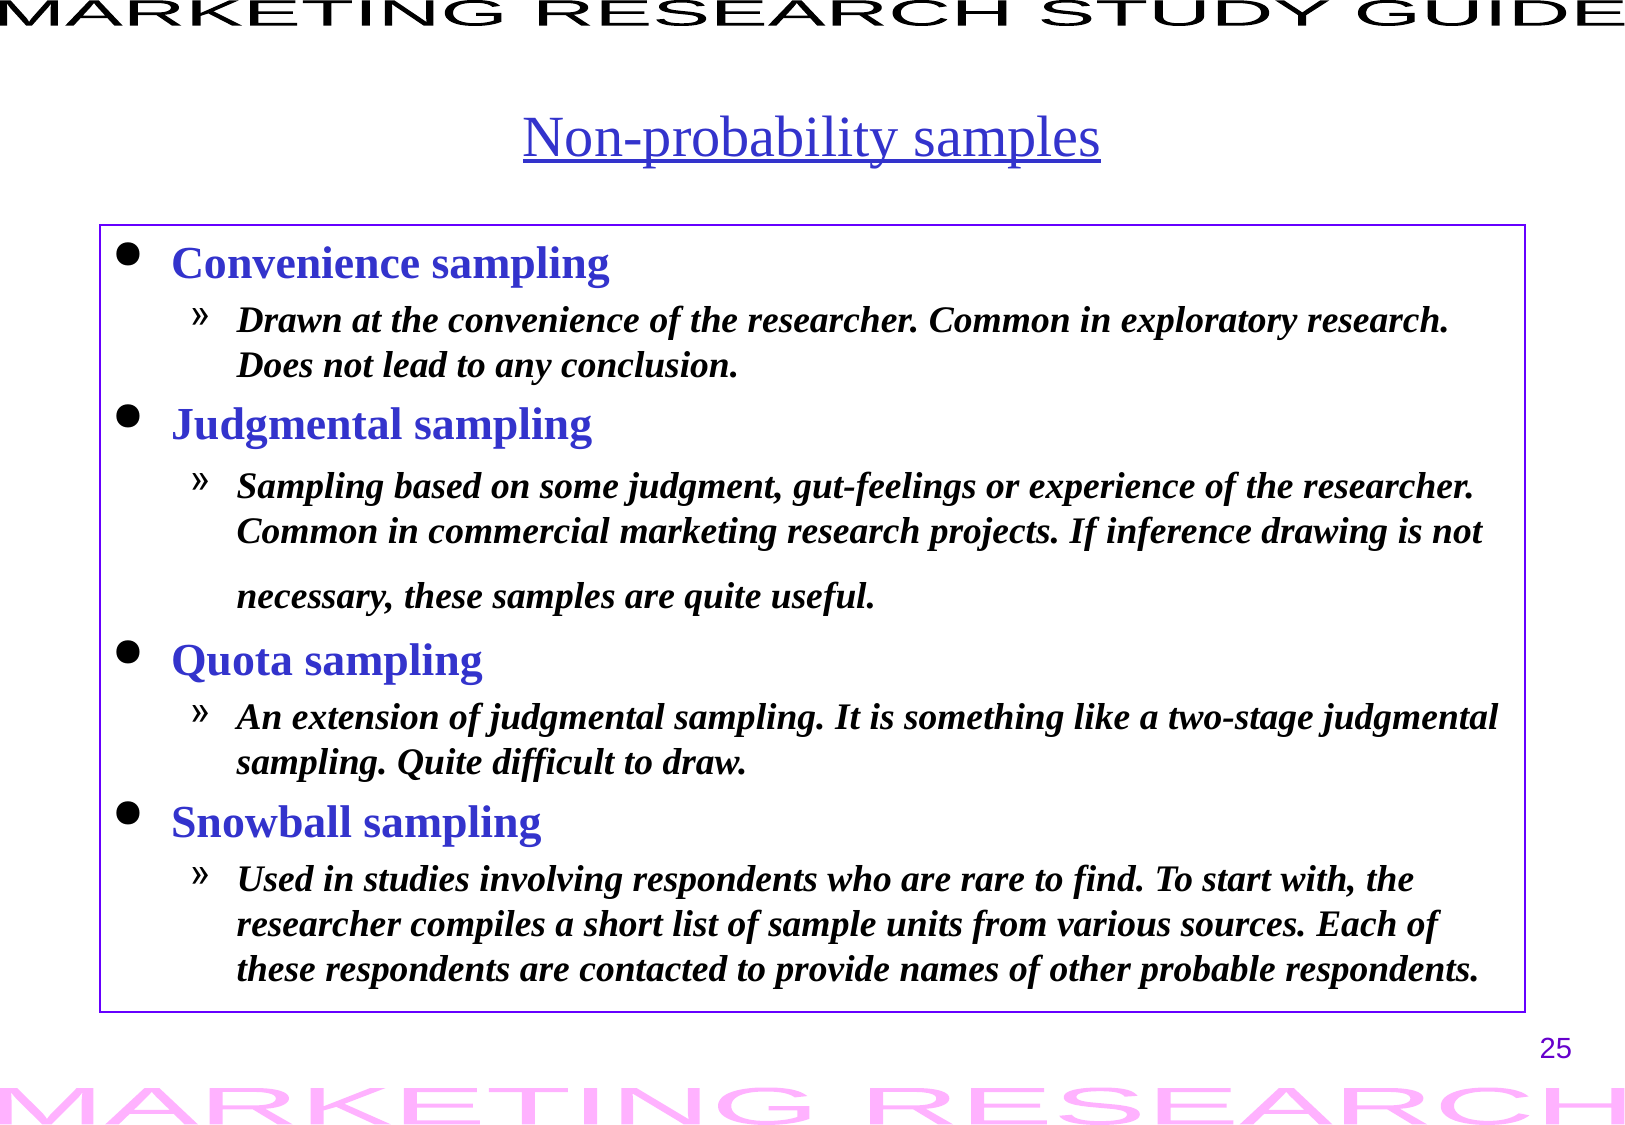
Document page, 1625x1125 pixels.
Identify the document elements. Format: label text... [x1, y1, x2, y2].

list Convenience sampling Drawn at the convenience of the researcher. Common in exploratory research. Does not lead to any conclusion. Judgmental sampling Sampling based on some judgment, gut-feelings or experience of the researcher. Common in commercial marketing research projects. If inference drawing is not necessary, these samples are quite useful. Quota sampling An extension of judgmental sampling. It is something like a two-stage judgmental sampling. Quite difficult to draw. Snowball sampling Used in studies involving respondents who are rare to find. To start with, the researcher compiles a short list of sample units from various sources. Each of these respondents are contacted to provide names of other probable respondents. [99, 224, 1526, 1013]
title Non-probability samples [121, 86, 1504, 176]
